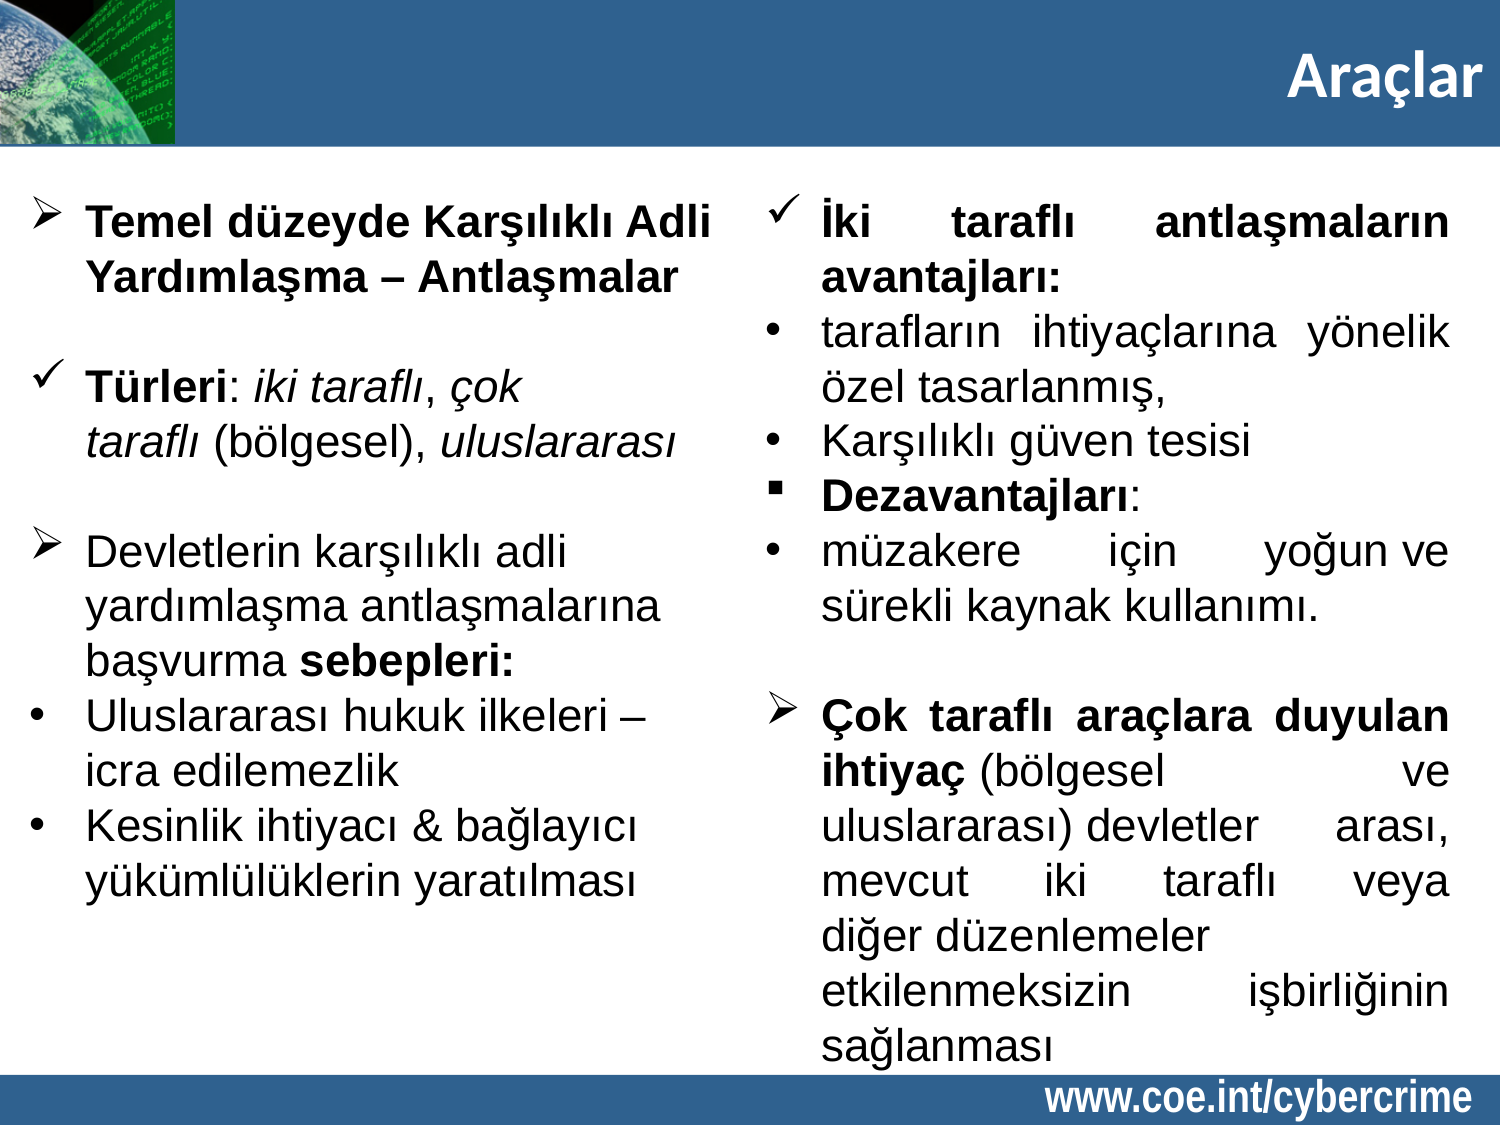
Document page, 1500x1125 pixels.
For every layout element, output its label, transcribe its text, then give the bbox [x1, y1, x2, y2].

picture [0, 0, 175, 144]
text_box [0, 1073, 1030, 1125]
text_box www.coe.int/cybercrime [1030, 1059, 1500, 1125]
text_box Araçlar [177, 0, 1500, 149]
text_box İki taraflı antlaşmaların avantajları: tarafların ihtiyaçlarına yönelik özel tasarlanmış, Karşılıklı güven tesisi Dezavantajları: müzakere için yoğun ve sürekli kaynak kullanımı. Çok taraflı araçlara duyulan ihtiyaç (bölgesel ve uluslararası) devletler arası, mevcut iki taraflı veya diğer düzenlemeler etkilenmeksizin işbirliğinin sağlanması [749, 183, 1466, 1079]
text_box Temel düzeyde Karşılıklı Adli Yardımlaşma – Antlaşmalar Türleri: iki taraflı, çok taraflı (bölgesel), uluslararası Devletlerin karşılıklı adli yardımlaşma antlaşmalarına başvurma sebepleri: Uluslararası hukuk ilkeleri – icra edilemezlik Kesinlik ihtiyacı & bağlayıcı yükümlülüklerin yaratılması [14, 183, 731, 914]
